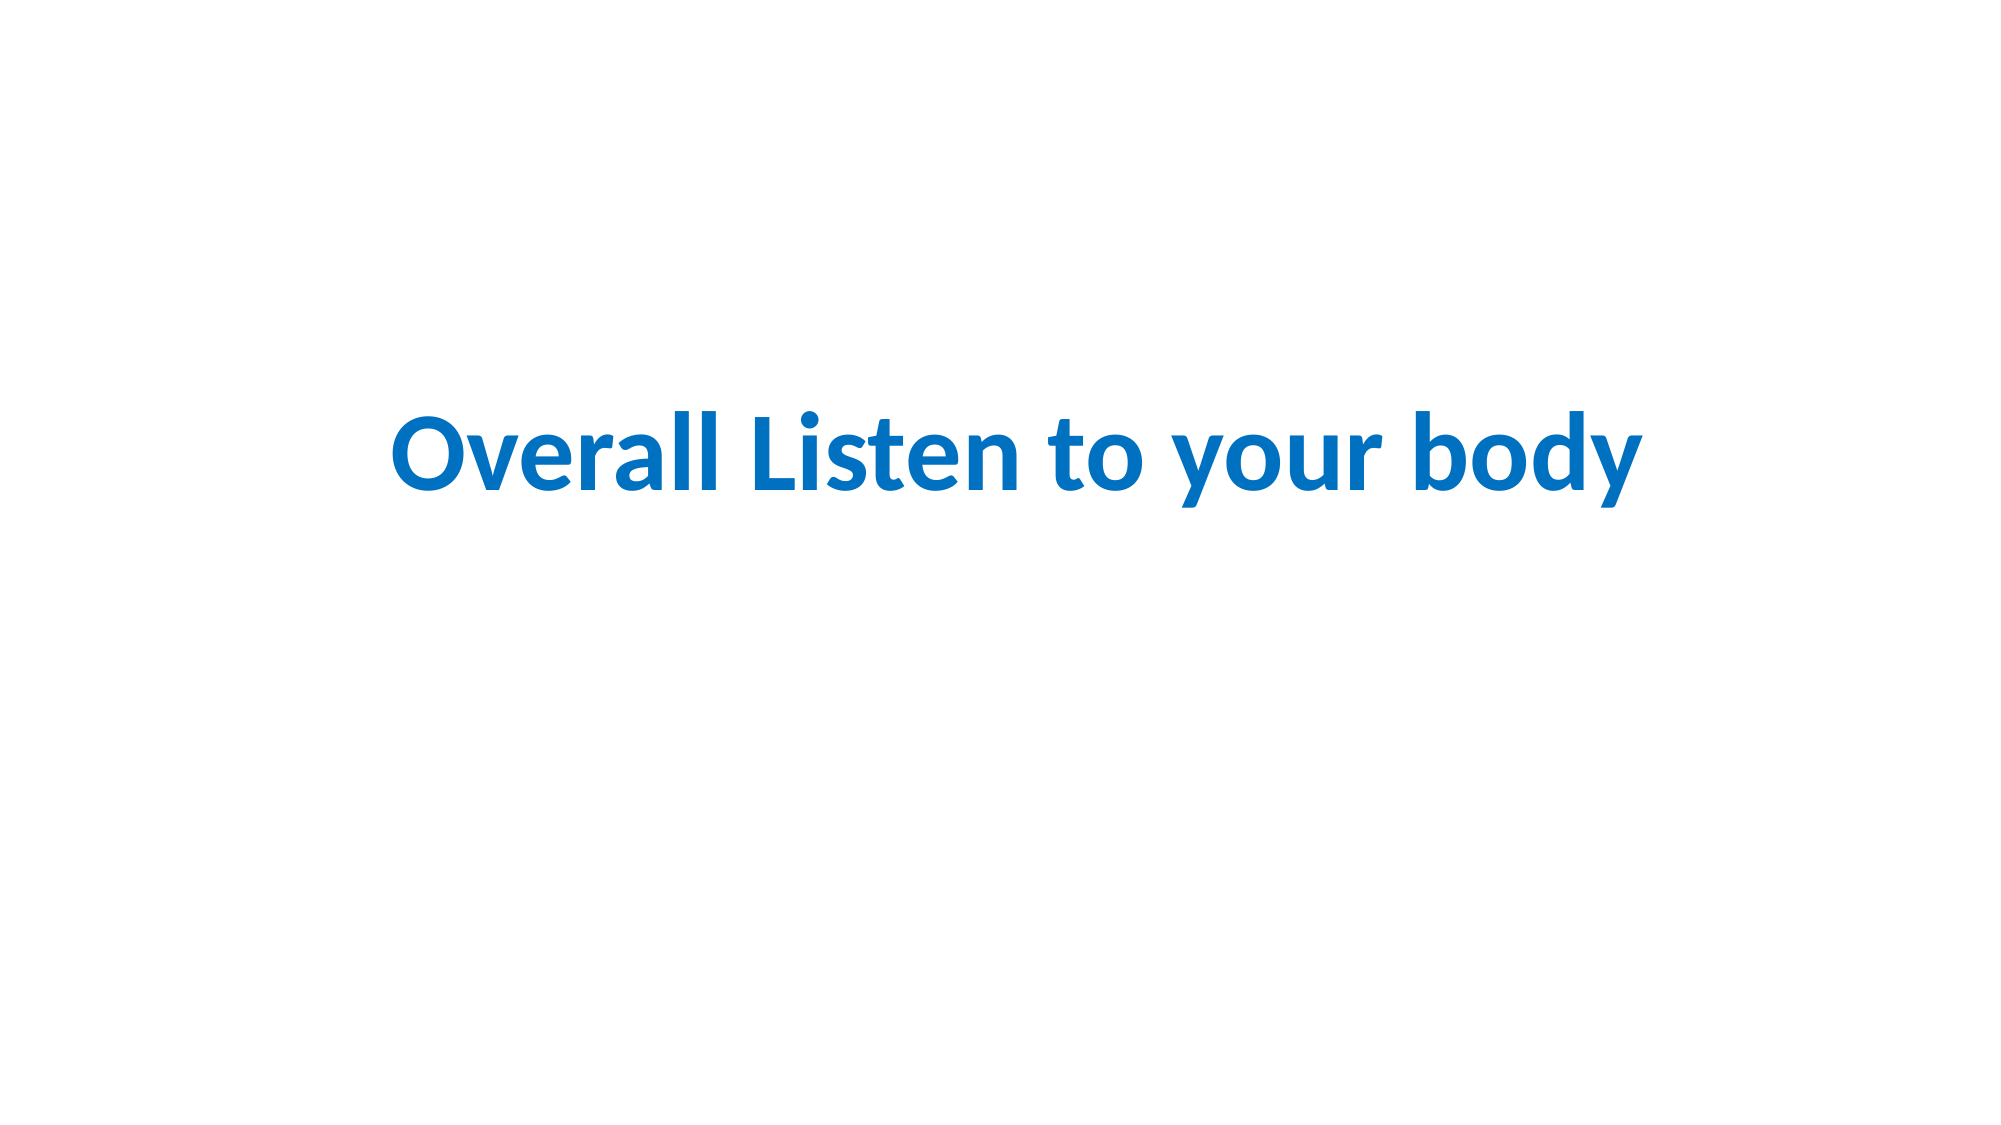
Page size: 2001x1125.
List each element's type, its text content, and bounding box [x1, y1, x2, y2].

text_box Overall Listen to your body [375, 370, 1660, 521]
